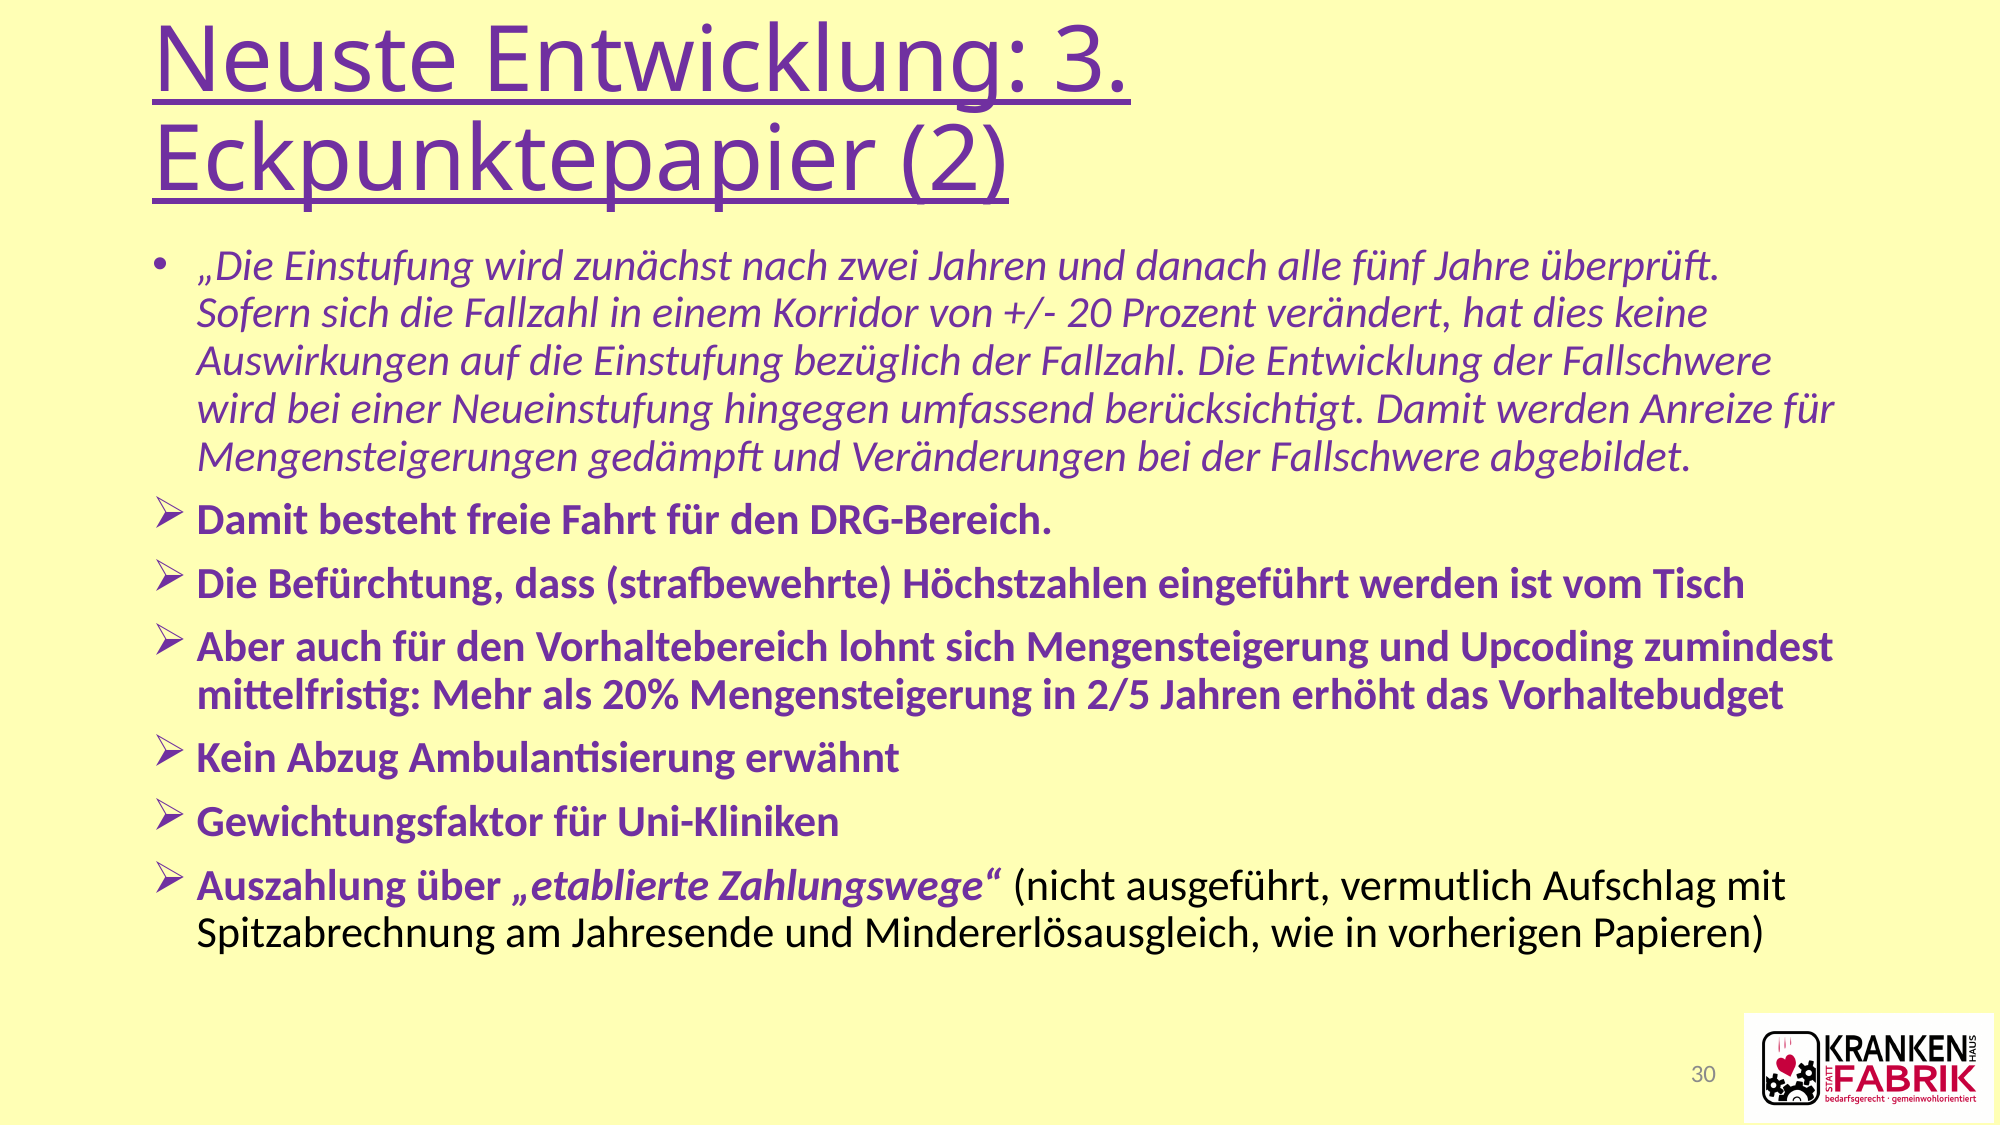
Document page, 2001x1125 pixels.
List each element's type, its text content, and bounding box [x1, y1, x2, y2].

slide_number 30 [1281, 1042, 1731, 1103]
picture [1744, 1013, 1994, 1123]
title Neuste Entwicklung: 3. Eckpunktepapier (2) [137, 3, 1863, 221]
list „Die Einstufung wird zunächst nach zwei Jahren und danach alle fünf Jahre überprüft. Sofern sich die Fallzahl in einem Korridor von +/- 20 Prozent verändert, hat dies keine Auswirkungen auf die Einstufung bezüglich der Fallzahl. Die Entwicklung der Fallschwere wird bei einer Neueinstufung hingegen umfassend berücksichtigt. Damit werden Anreize für Mengensteigerungen gedämpft und Veränderungen bei der Fallschwere abgebildet. Damit besteht freie Fahrt für den DRG-Bereich. Die Befürchtung, dass (strafbewehrte) Höchstzahlen eingeführt werden ist vom Tisch Aber auch für den Vorhaltebereich lohnt sich Mengensteigerung und Upcoding zumindest mittelfristig: Mehr als 20% Mengensteigerung in 2/5 Jahren erhöht das Vorhaltebudget Kein Abzug Ambulantisierung erwähnt Gewichtungsfaktor für Uni-Kliniken Auszahlung über „etablierte Zahlungswege“ (nicht ausgeführt, vermutlich Aufschlag mit Spitzabrechnung am Jahresende und Mindererlösausgleich, wie in vorherigen Papieren) [137, 234, 1863, 1020]
